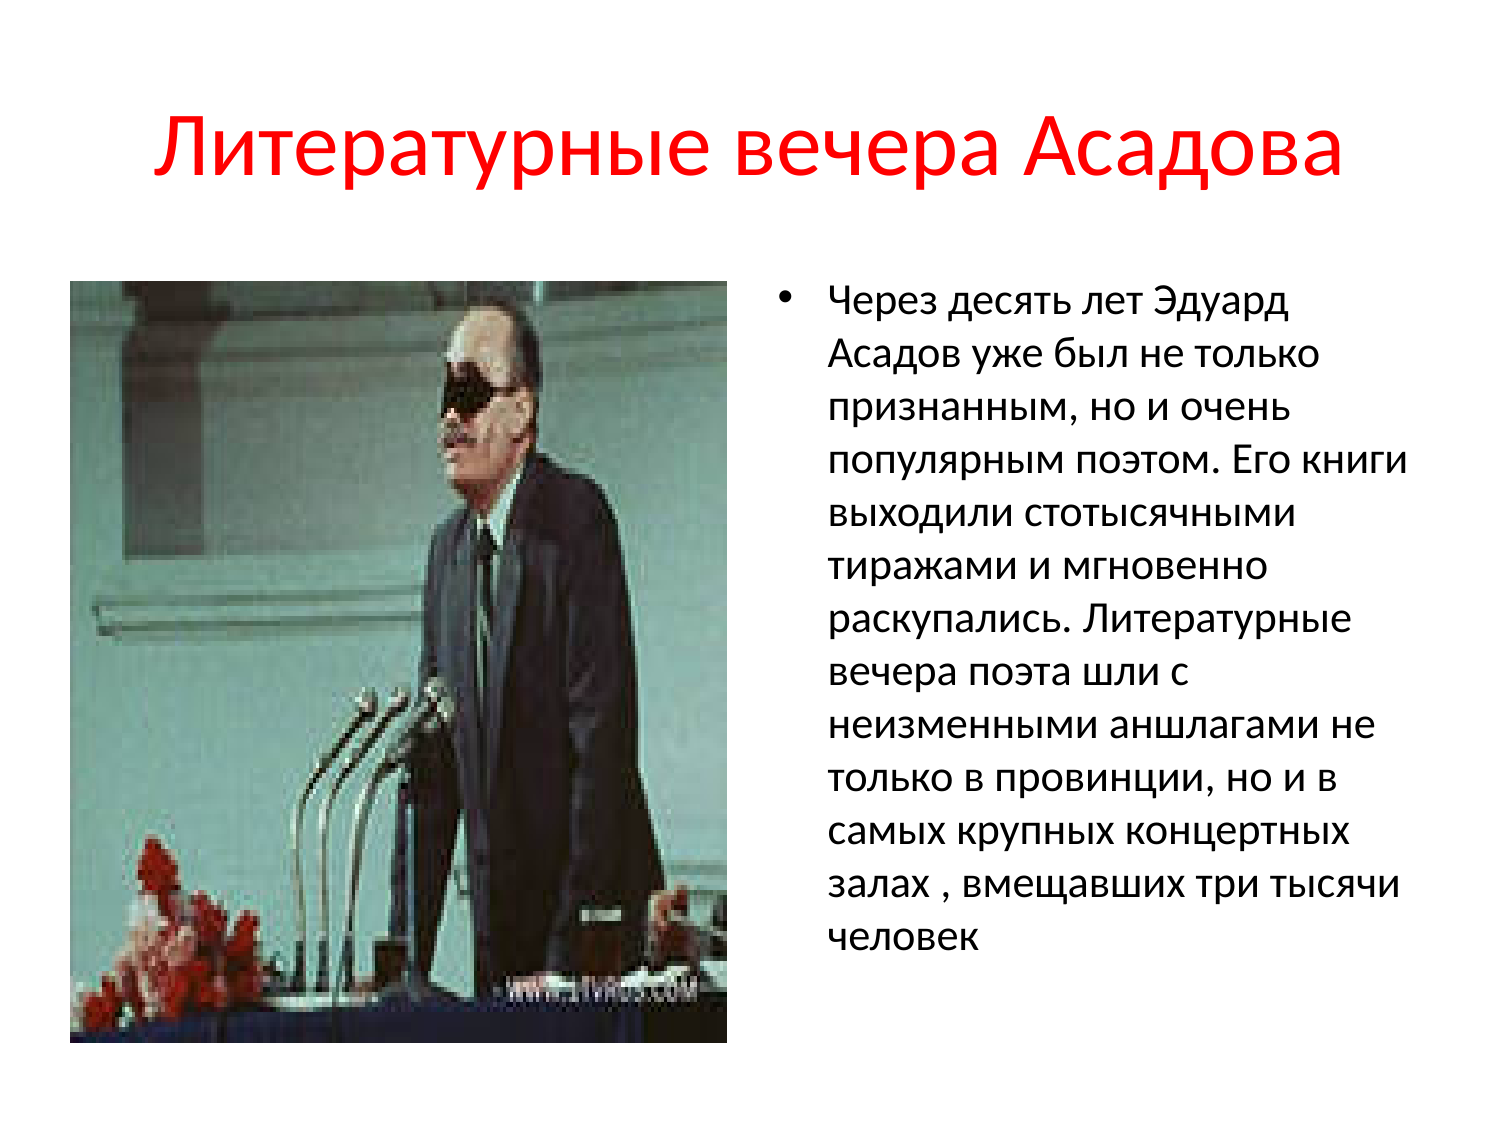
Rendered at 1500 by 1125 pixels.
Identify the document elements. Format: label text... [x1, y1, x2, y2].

title Литературные вечера Асадова [75, 45, 1425, 233]
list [70, 280, 727, 1044]
list Через десять лет Эдуард Асадов уже был не только признанным, но и очень популярным поэтом. Его книги выходили стотысячными тиражами и мгновенно раскупались. Литературные вечера поэта шли с неизменными аншлагами не только в провинции, но и в самых крупных концертных залах , вмещавших три тысячи человек [762, 262, 1425, 1005]
